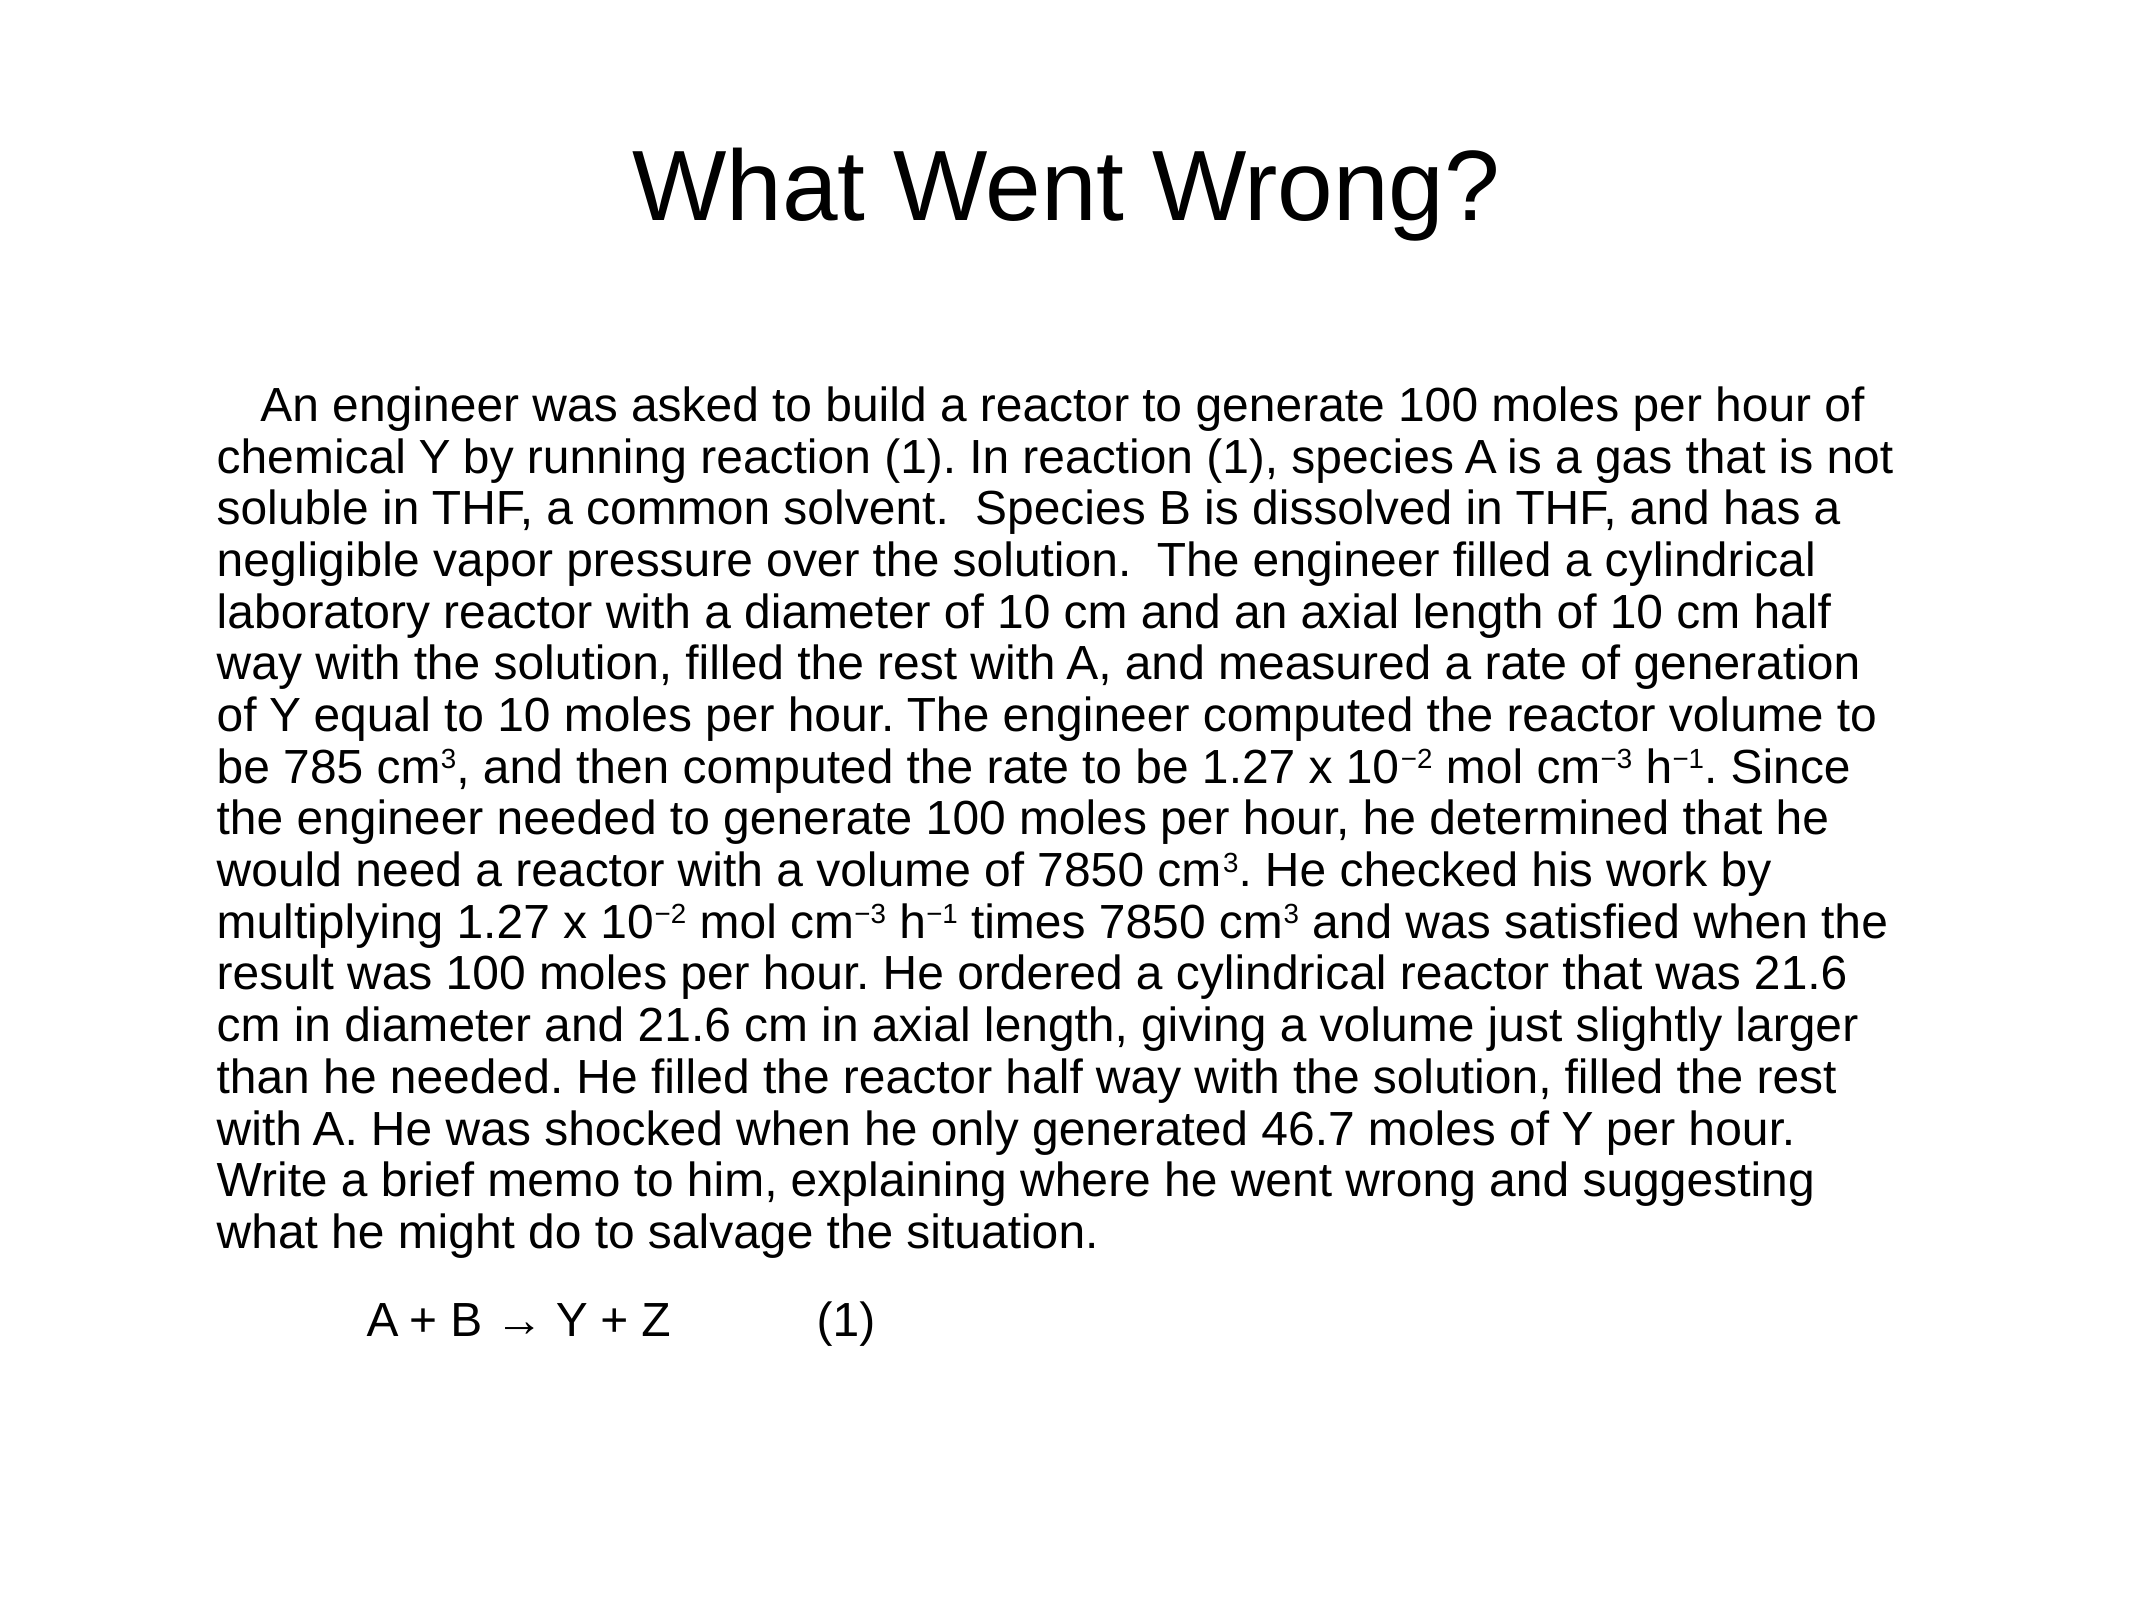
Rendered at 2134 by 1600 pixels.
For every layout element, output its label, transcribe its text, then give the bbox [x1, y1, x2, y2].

title What Went Wrong? [208, 41, 1925, 319]
list An engineer was asked to build a reactor to generate 100 moles per hour of chemical Y by running reaction (1). In reaction (1), species A is a gas that is not soluble in THF, a common solvent. Species B is dissolved in THF, and has a negligible vapor pressure over the solution. The engineer filled a cylindrical laboratory reactor with a diameter of 10 cm and an axial length of 10 cm half way with the solution, filled the rest with A, and measured a rate of generation of Y equal to 10 moles per hour. The engineer computed the reactor volume to be 785 cm3, and then computed the rate to be 1.27 x 10−2 mol cm−3 h−1. Since the engineer needed to generate 100 moles per hour, he determined that he would need a reactor with a volume of 7850 cm3. He checked his work by multiplying 1.27 x 10−2 mol cm−3 h−1 times 7850 cm3 and was satisfied when the result was 100 moles per hour. He ordered a cylindrical reactor that was 21.6 cm in diameter and 21.6 cm in axial length, giving a volume just slightly larger than he needed. He filled the reactor half way with the solution, filled the rest with A. He was shocked when he only generated 46.7 moles of Y per hour. Write a brief memo to him, explaining where he went wrong and suggesting what he might do to salvage the situation. A + B → Y + Z (1) [208, 335, 1925, 1392]
